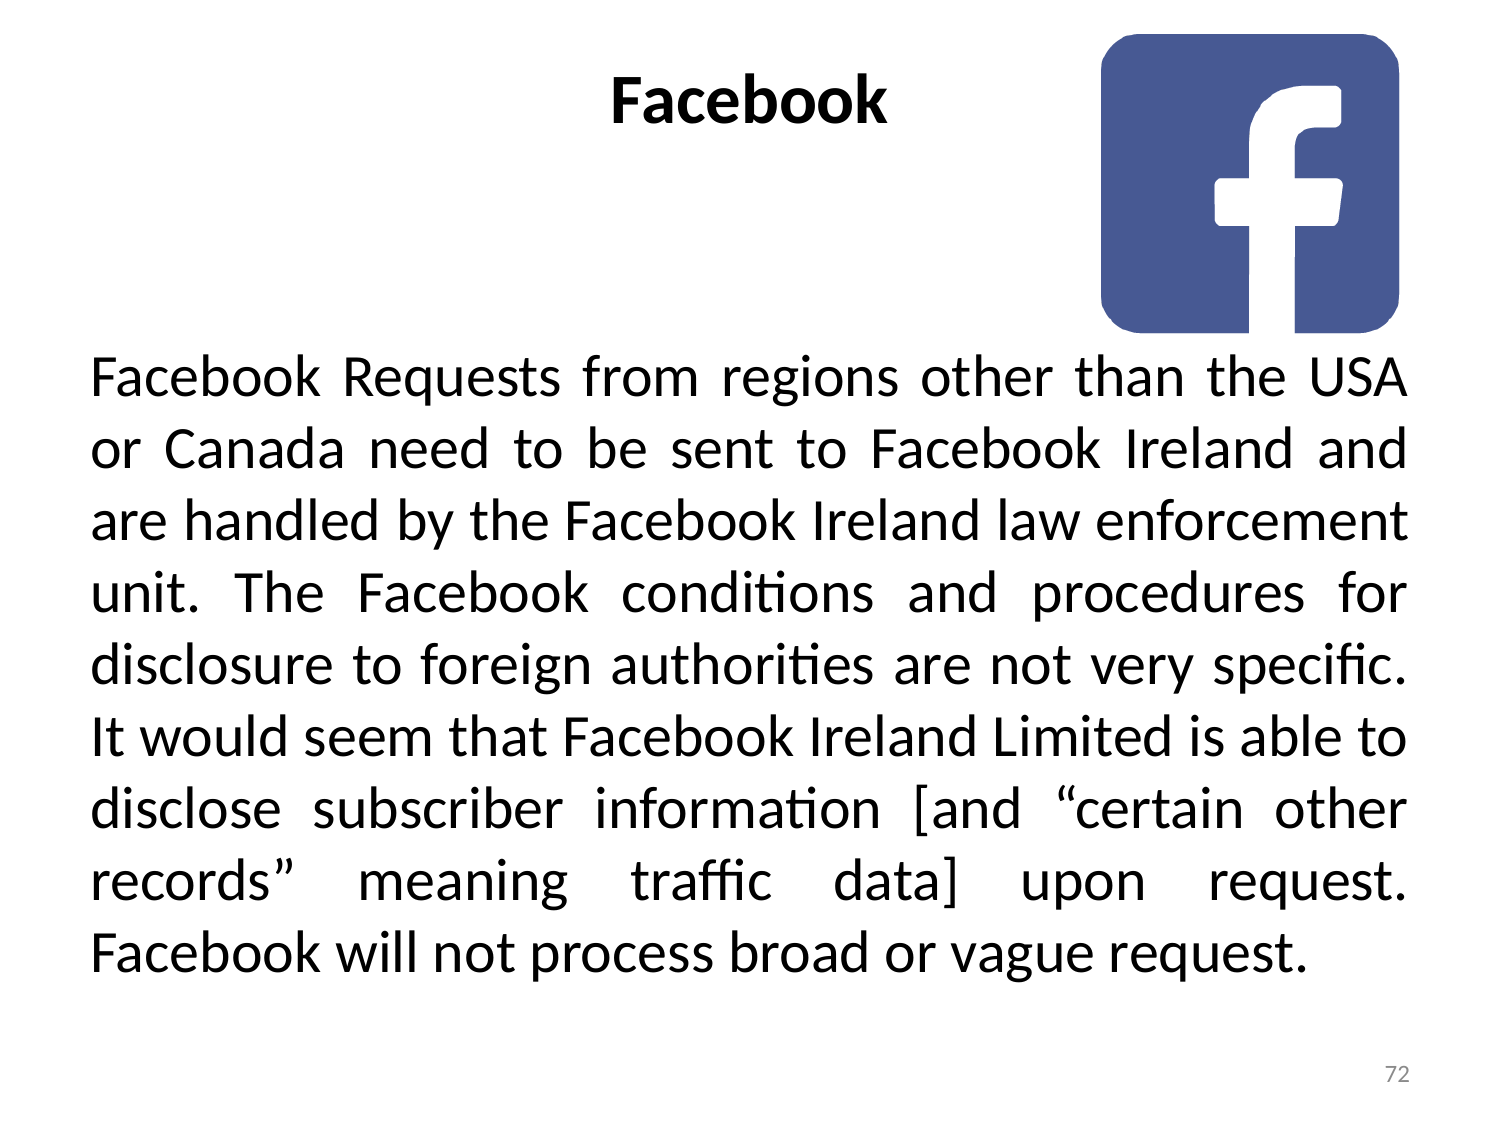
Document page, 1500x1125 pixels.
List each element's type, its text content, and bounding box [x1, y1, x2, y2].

list Facebook Requests from regions other than the USA or Canada need to be sent to Facebook Ireland and are handled by the Facebook Ireland law enforcement unit. The Facebook conditions and procedures for disclosure to foreign authorities are not very specific. It would seem that Facebook Ireland Limited is able to disclose subscriber information [and “certain other records” meaning traffic data] upon request. Facebook will not process broad or vague request. [75, 328, 1425, 1072]
title Facebook [75, 45, 1010, 233]
picture [1015, 0, 1485, 417]
slide_number 72 [1074, 1042, 1425, 1103]
